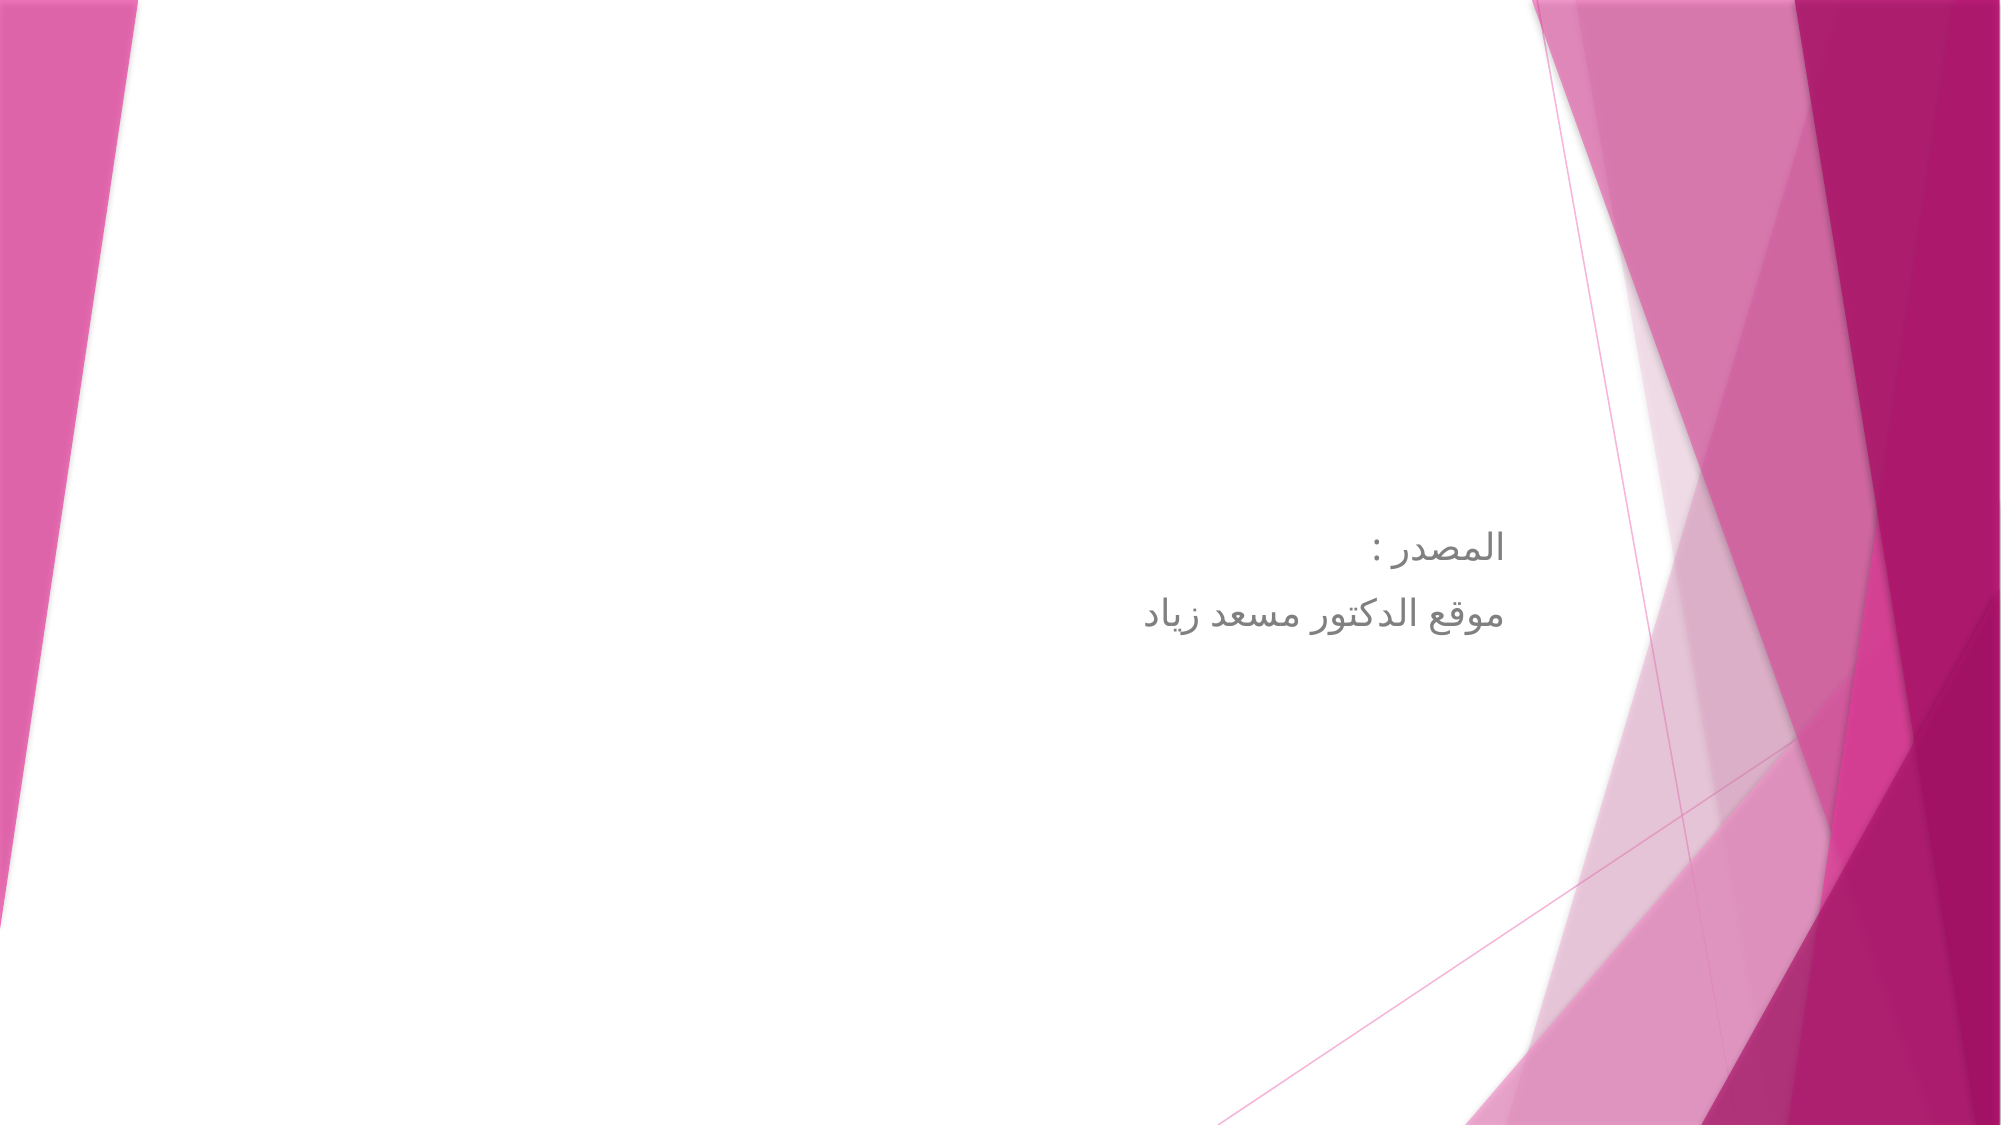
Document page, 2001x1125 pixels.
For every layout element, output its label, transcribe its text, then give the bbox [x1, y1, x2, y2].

subtitle المصدر : موقع الدكتور مسعد زياد [247, 450, 1522, 845]
